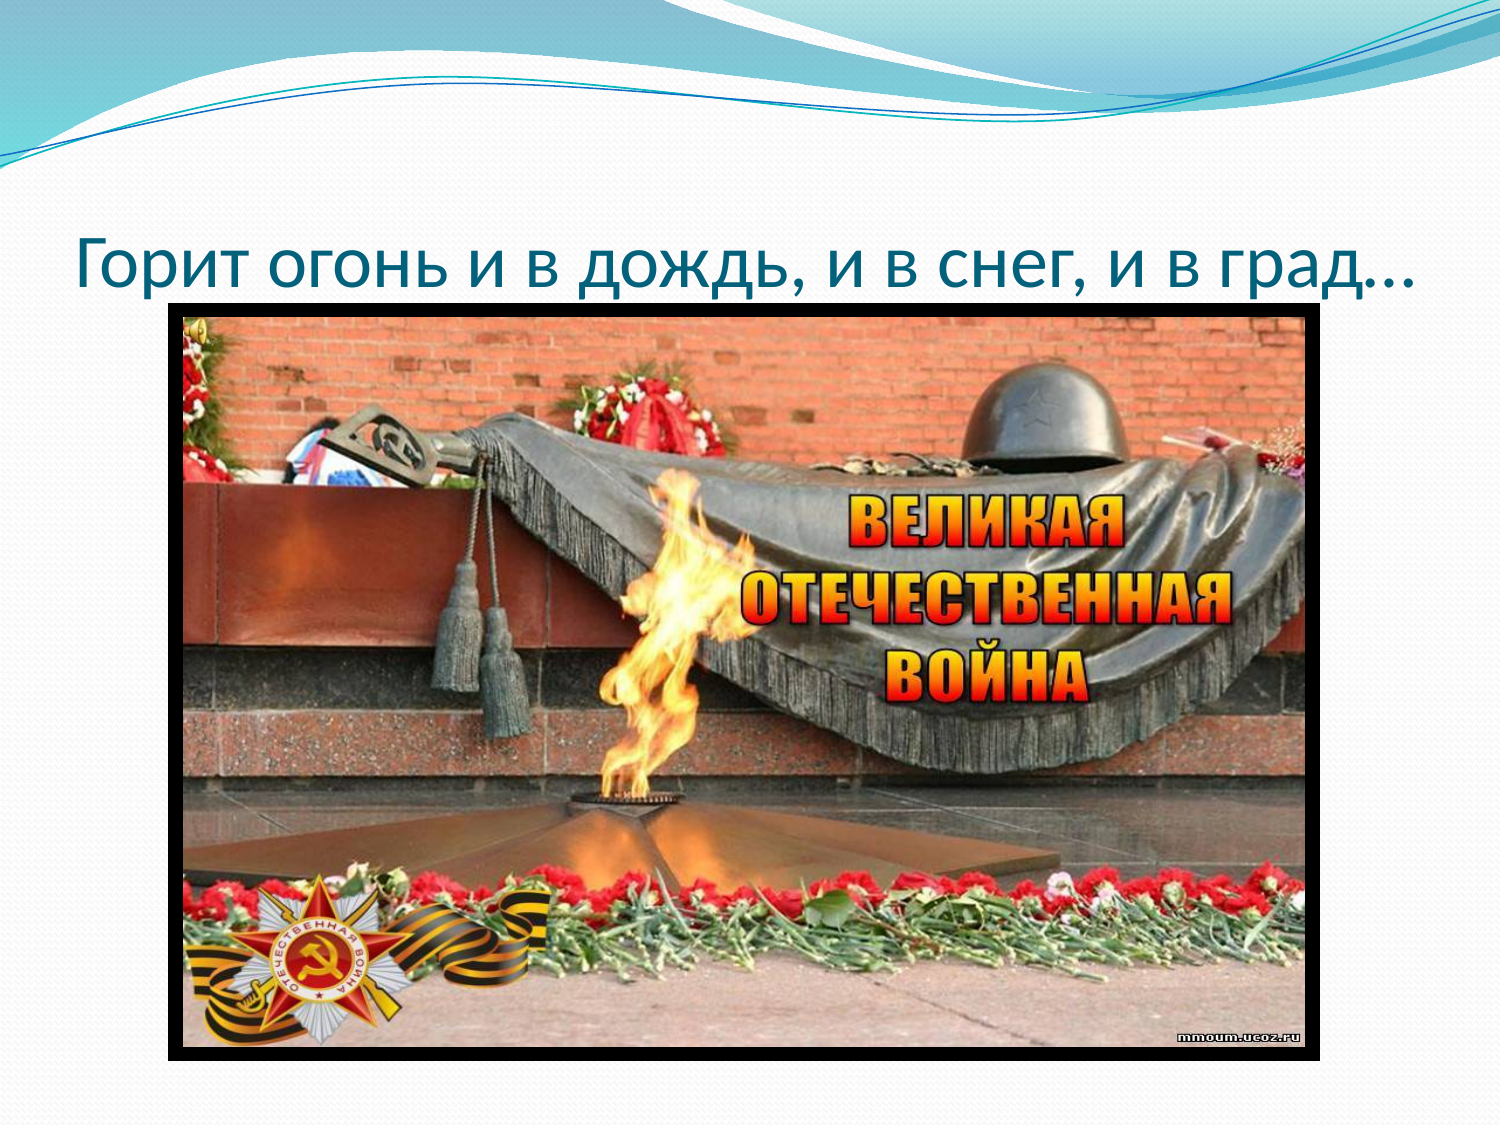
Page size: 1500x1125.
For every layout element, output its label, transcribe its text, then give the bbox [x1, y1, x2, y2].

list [182, 317, 1306, 1047]
title Горит огонь и в дождь, и в снег, и в град… [75, 115, 1425, 303]
